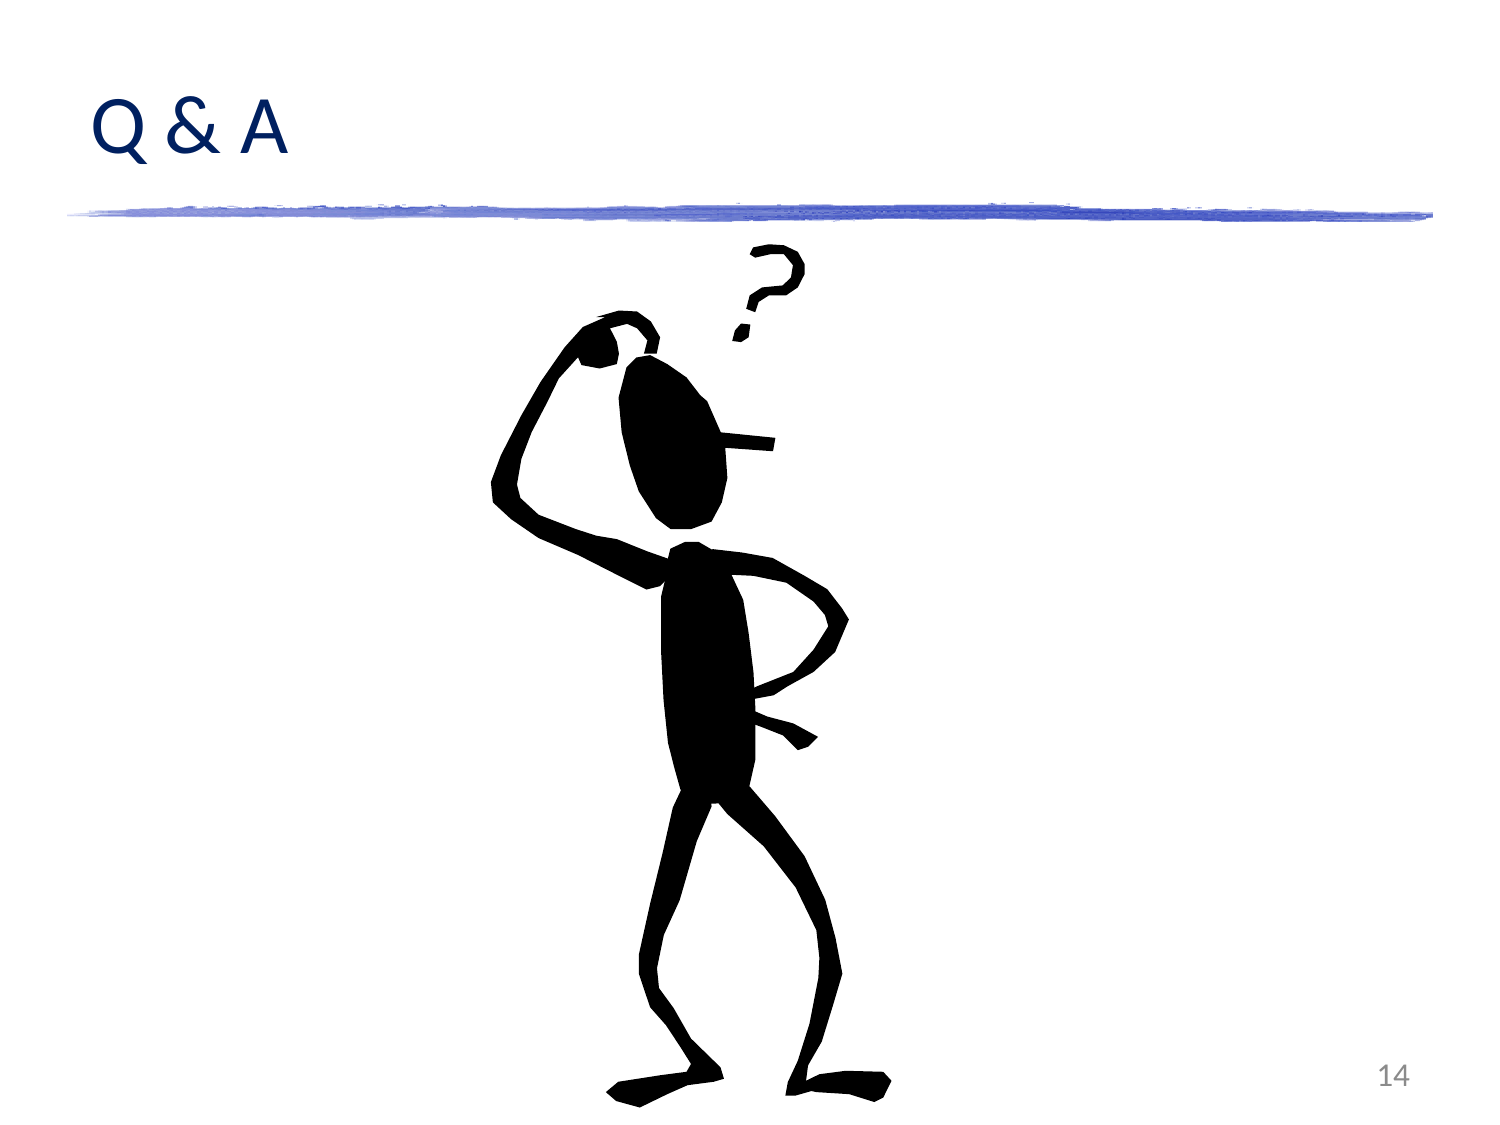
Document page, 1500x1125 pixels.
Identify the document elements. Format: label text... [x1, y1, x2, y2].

picture [55, 202, 1444, 226]
slide_number 14 [1074, 1042, 1425, 1103]
title Q & A [75, 45, 1424, 197]
picture [489, 243, 892, 1108]
